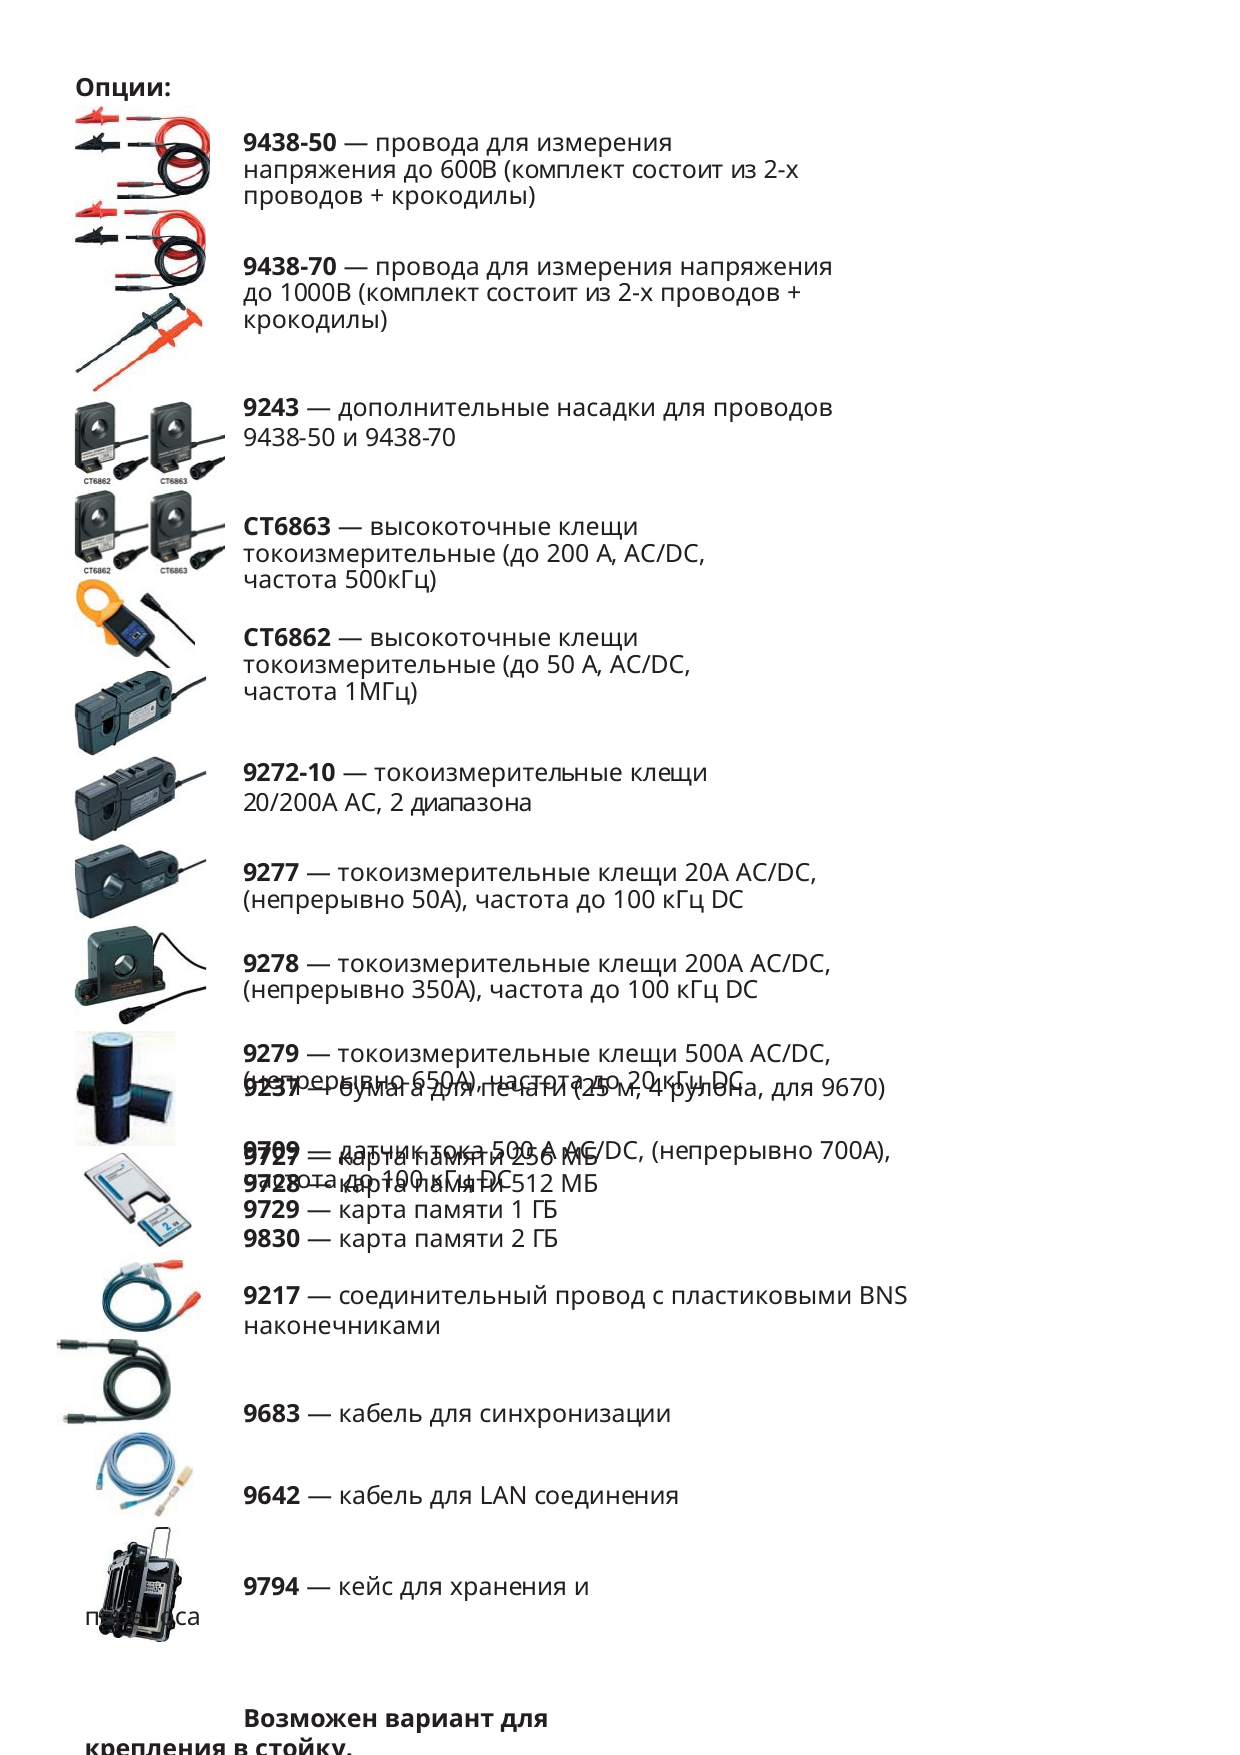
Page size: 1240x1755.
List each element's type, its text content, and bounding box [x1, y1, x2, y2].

text_box 9237 — бумага для печати (25 м, 4 рулона, для 9670) 9727 — карта памяти 256 MБ 9728 — карта памяти 512 MБ 9729 — карта памяти 1 ГБ 9830 — карта памяти 2 ГБ 9217 — соединительный провод с пластиковыми BNS наконечниками 9683 — кабель для синхронизации 9642 — кабель для LAN соединения [241, 1071, 962, 1509]
text_box 9794 — кейс для хранения и переноса Возможен вариант для крепления в стойку. [82, 1570, 647, 1755]
text_box [96, 1527, 183, 1570]
text_box Опции: 9438-50 — провода для измерения напряжения до 600В (комплект состоит из 2-х проводов + крокодилы) 9438-70 — провода для измерения напряжения до 1000В (комплект состоит из 2-х проводов + крокодилы) 9243 — дополнительные насадки для проводов 9438-50 и 9438-70 CT6863 — высокоточные клещи токоизмерительные (до 200 А, АС/DC, частота 500кГц) CT6862 — высокоточные клещи токоизмерительные (до 50 А, АС/DC, частота 1МГц) 9272-10 — токоизмерительные клещи 20/200А АС, 2 диапазона 9277 — токоизмерительные клещи 20А АС/DC, (непрерывно 50А), частота до 100 кГц DC 9278 — токоизмерительные клещи 200А АС/DC, (непрерывно 350А), частота до 100 кГц DC 9279 — токоизмерительные клещи 500А АС/DC, (непрерывно 650А), частота до 20 кГц DC 9709 — датчик тока 500 А АС/DC, (непрерывно 700А), частота до 100 кГц DC [72, 71, 1022, 1194]
text_box [82, 1153, 193, 1247]
text_box [94, 1432, 195, 1517]
text_box [102, 1254, 201, 1338]
text_box [56, 1339, 171, 1426]
